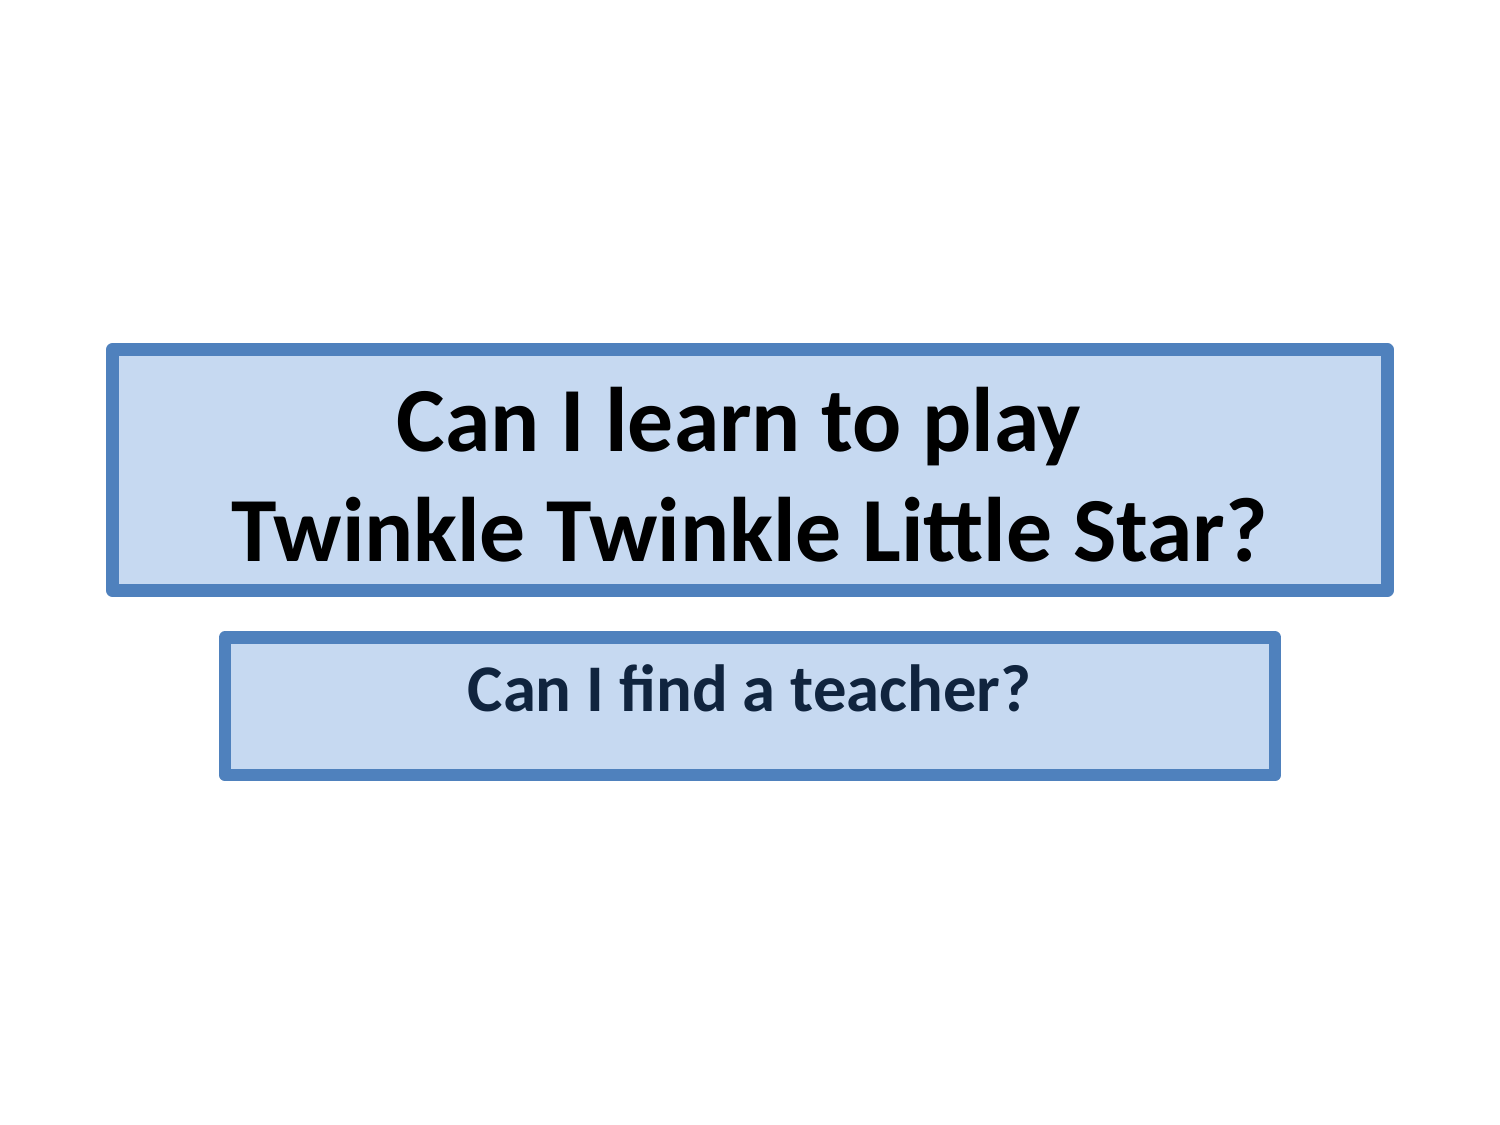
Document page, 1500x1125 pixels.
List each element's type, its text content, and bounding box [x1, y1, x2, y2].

title Can I learn to play Twinkle Twinkle Little Star? [112, 349, 1388, 591]
subtitle Can I find a teacher? [225, 637, 1275, 776]
